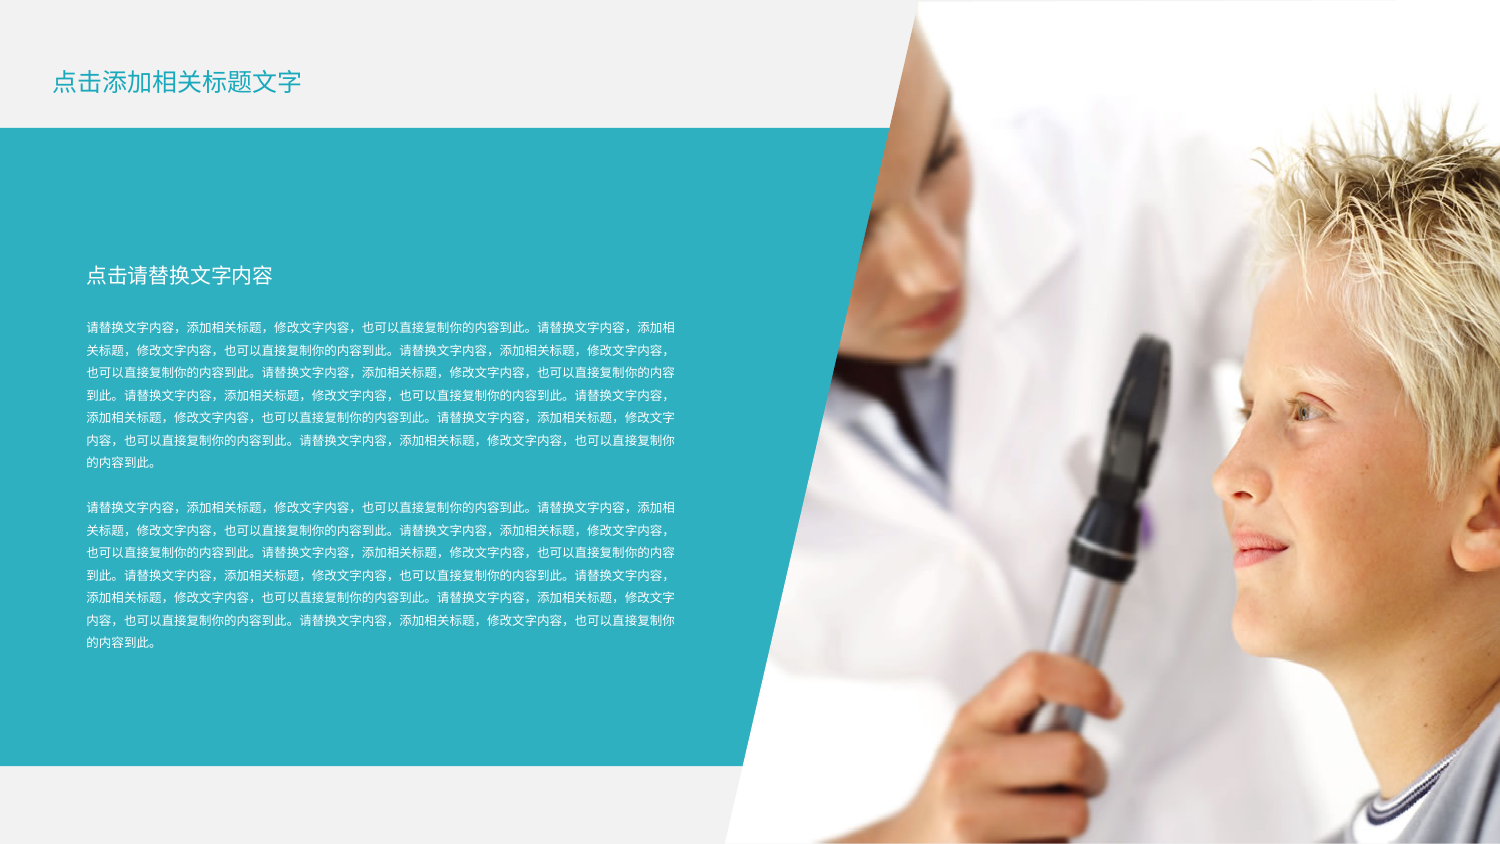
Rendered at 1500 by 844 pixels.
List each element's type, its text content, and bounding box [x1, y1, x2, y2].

text_box 点击请替换文字内容 请替换文字内容，添加相关标题，修改文字内容，也可以直接复制你的内容到此。请替换文字内容，添加相关标题，修改文字内容，也可以直接复制你的内容到此。请替换文字内容，添加相关标题，修改文字内容，也可以直接复制你的内容到此。请替换文字内容，添加相关标题，修改文字内容，也可以直接复制你的内容到此。请替换文字内容，添加相关标题，修改文字内容，也可以直接复制你的内容到此。请替换文字内容，添加相关标题，修改文字内容，也可以直接复制你的内容到此。请替换文字内容，添加相关标题，修改文字内容，也可以直接复制你的内容到此。请替换文字内容，添加相关标题，修改文字内容，也可以直接复制你的内容到此。 请替换文字内容，添加相关标题，修改文字内容，也可以直接复制你的内容到此。请替换文字内容，添加相关标题，修改文字内容，也可以直接复制你的内容到此。请替换文字内容，添加相关标题，修改文字内容，也可以直接复制你的内容到此。请替换文字内容，添加相关标题，修改文字内容，也可以直接复制你的内容到此。请替换文字内容，添加相关标题，修改文字内容，也可以直接复制你的内容到此。请替换文字内容，添加相关标题，修改文字内容，也可以直接复制你的内容到此。请替换文字内容，添加相关标题，修改文字内容，也可以直接复制你的内容到此。请替换文字内容，添加相关标题，修改文字内容，也可以直接复制你的内容到此。 [86, 262, 675, 651]
text_box [0, 126, 887, 768]
text_box [722, 0, 1500, 844]
